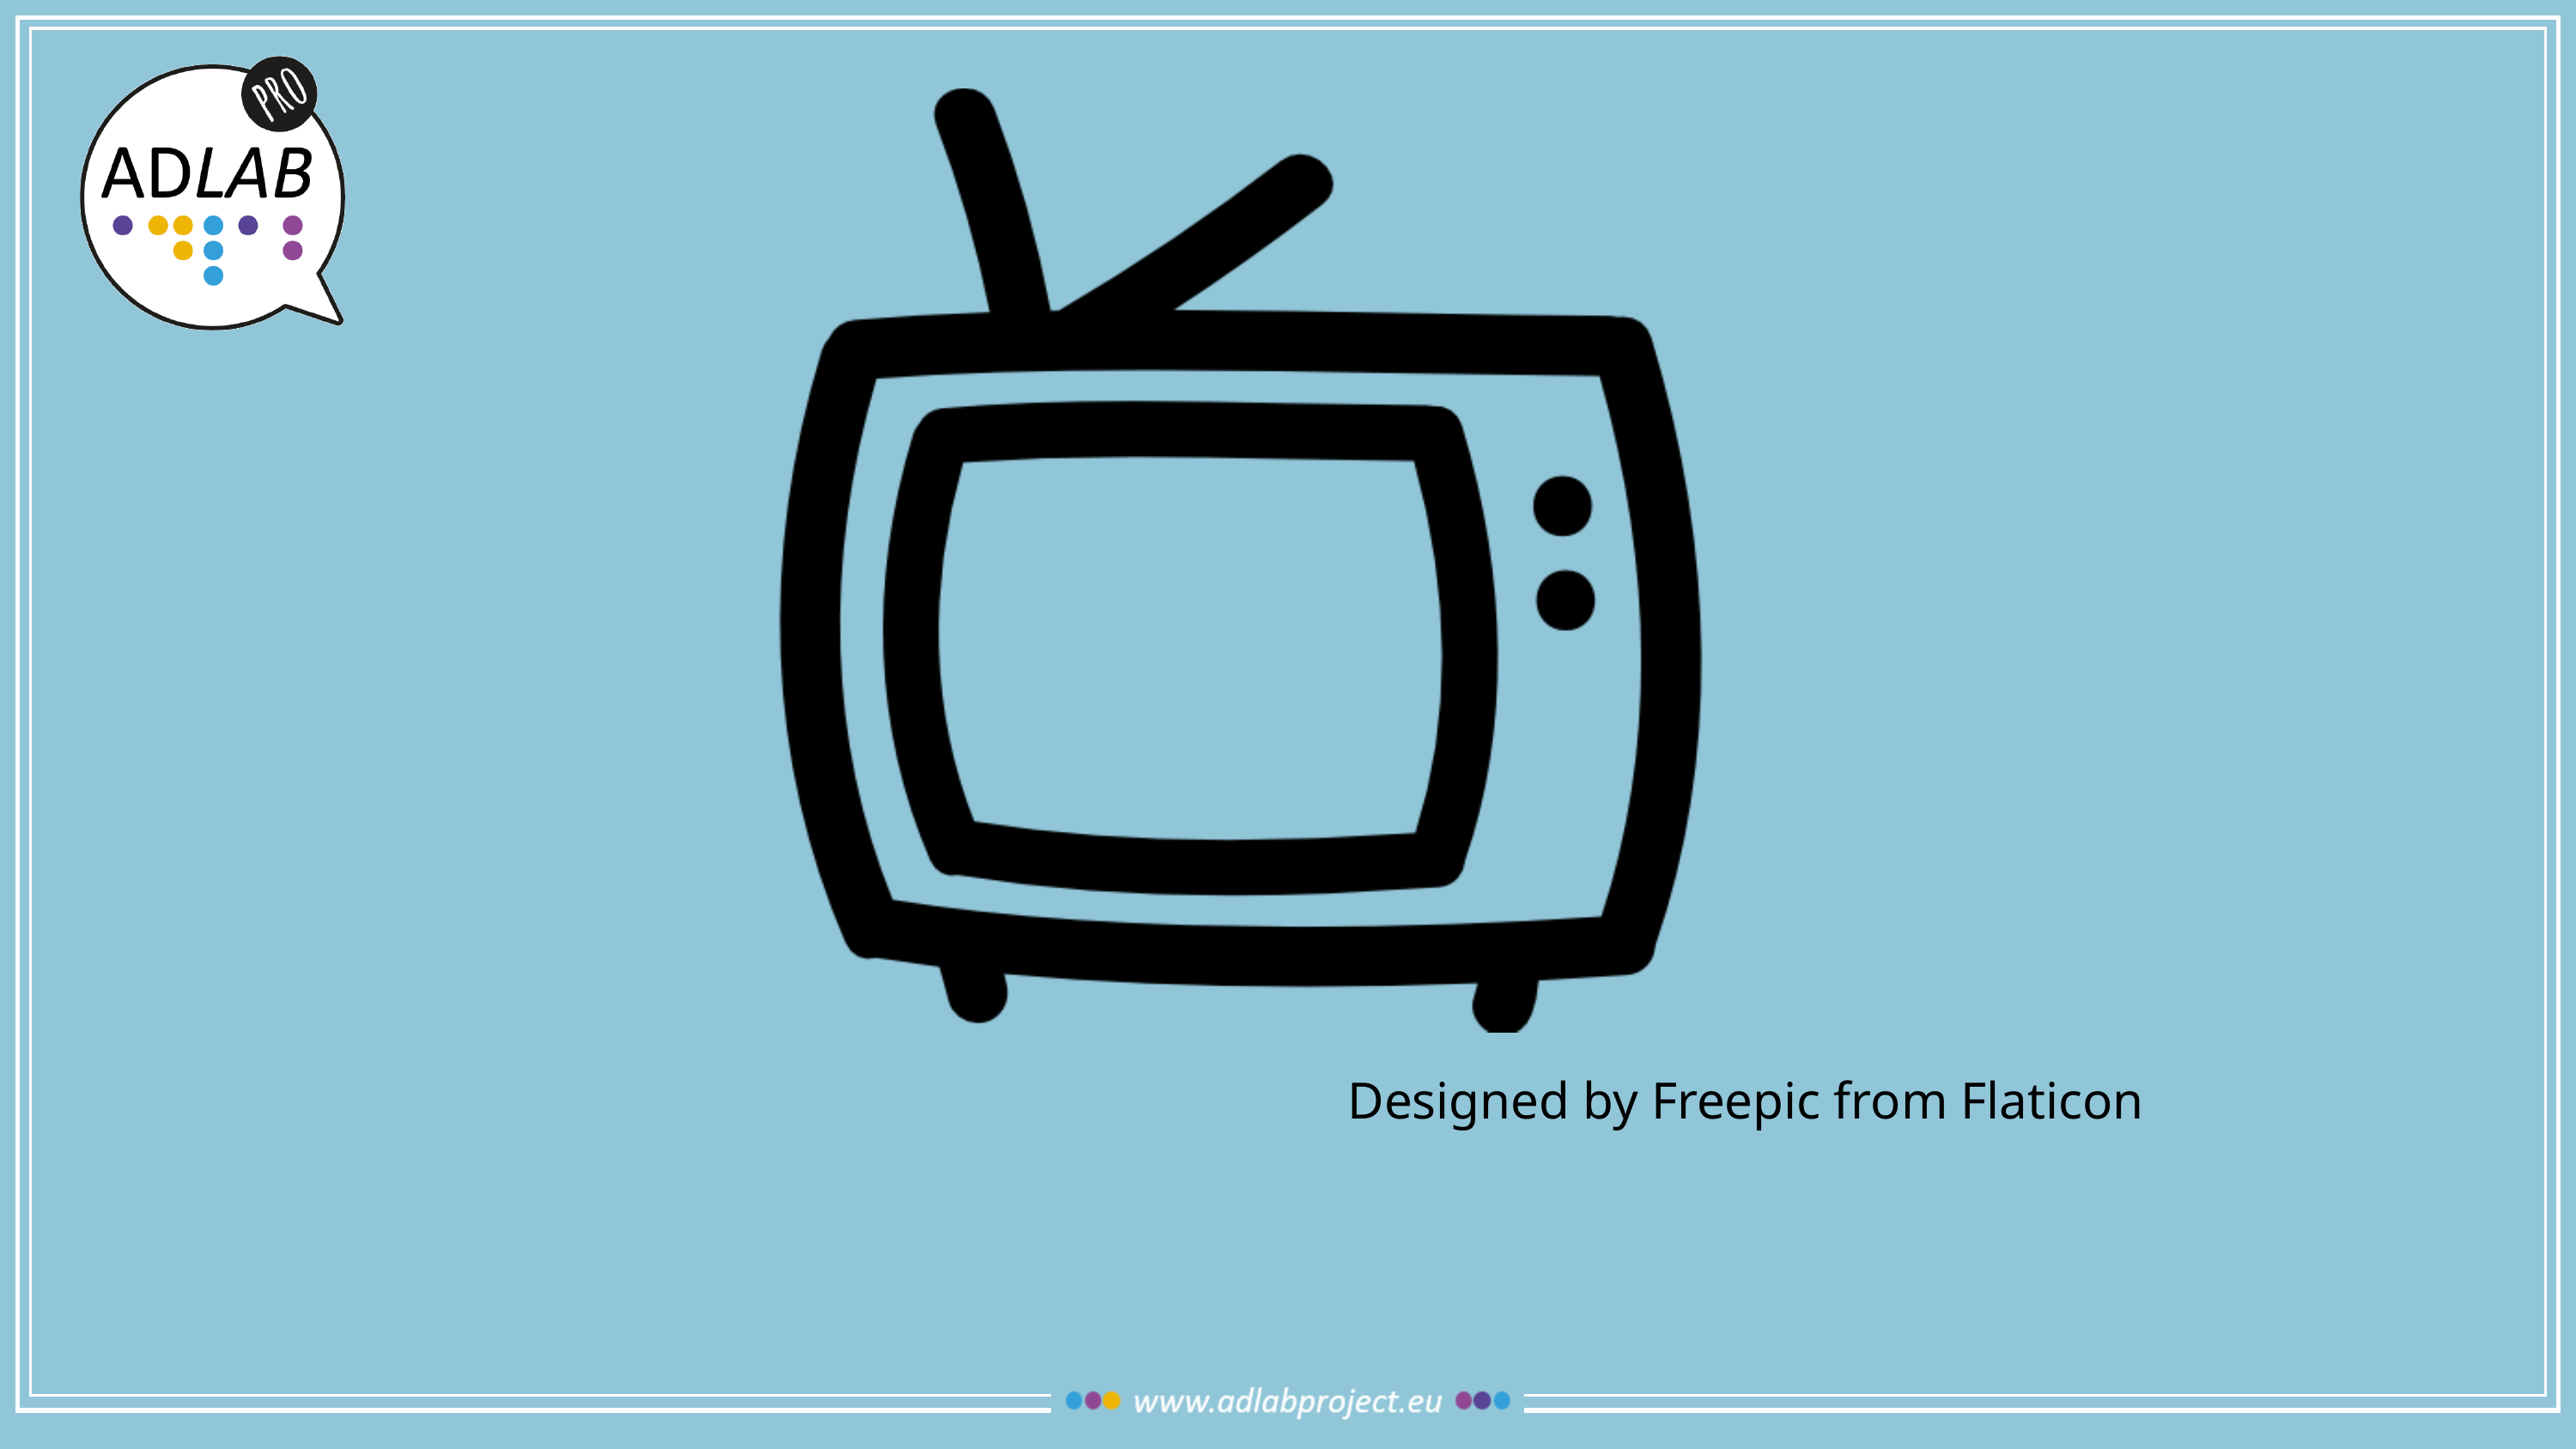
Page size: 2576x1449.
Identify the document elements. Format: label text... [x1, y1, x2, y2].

list Designed by Freepic from Flaticon [1334, 1033, 2576, 1265]
picture [1051, 1378, 1524, 1429]
picture [72, 49, 353, 330]
picture [767, 88, 1716, 1033]
